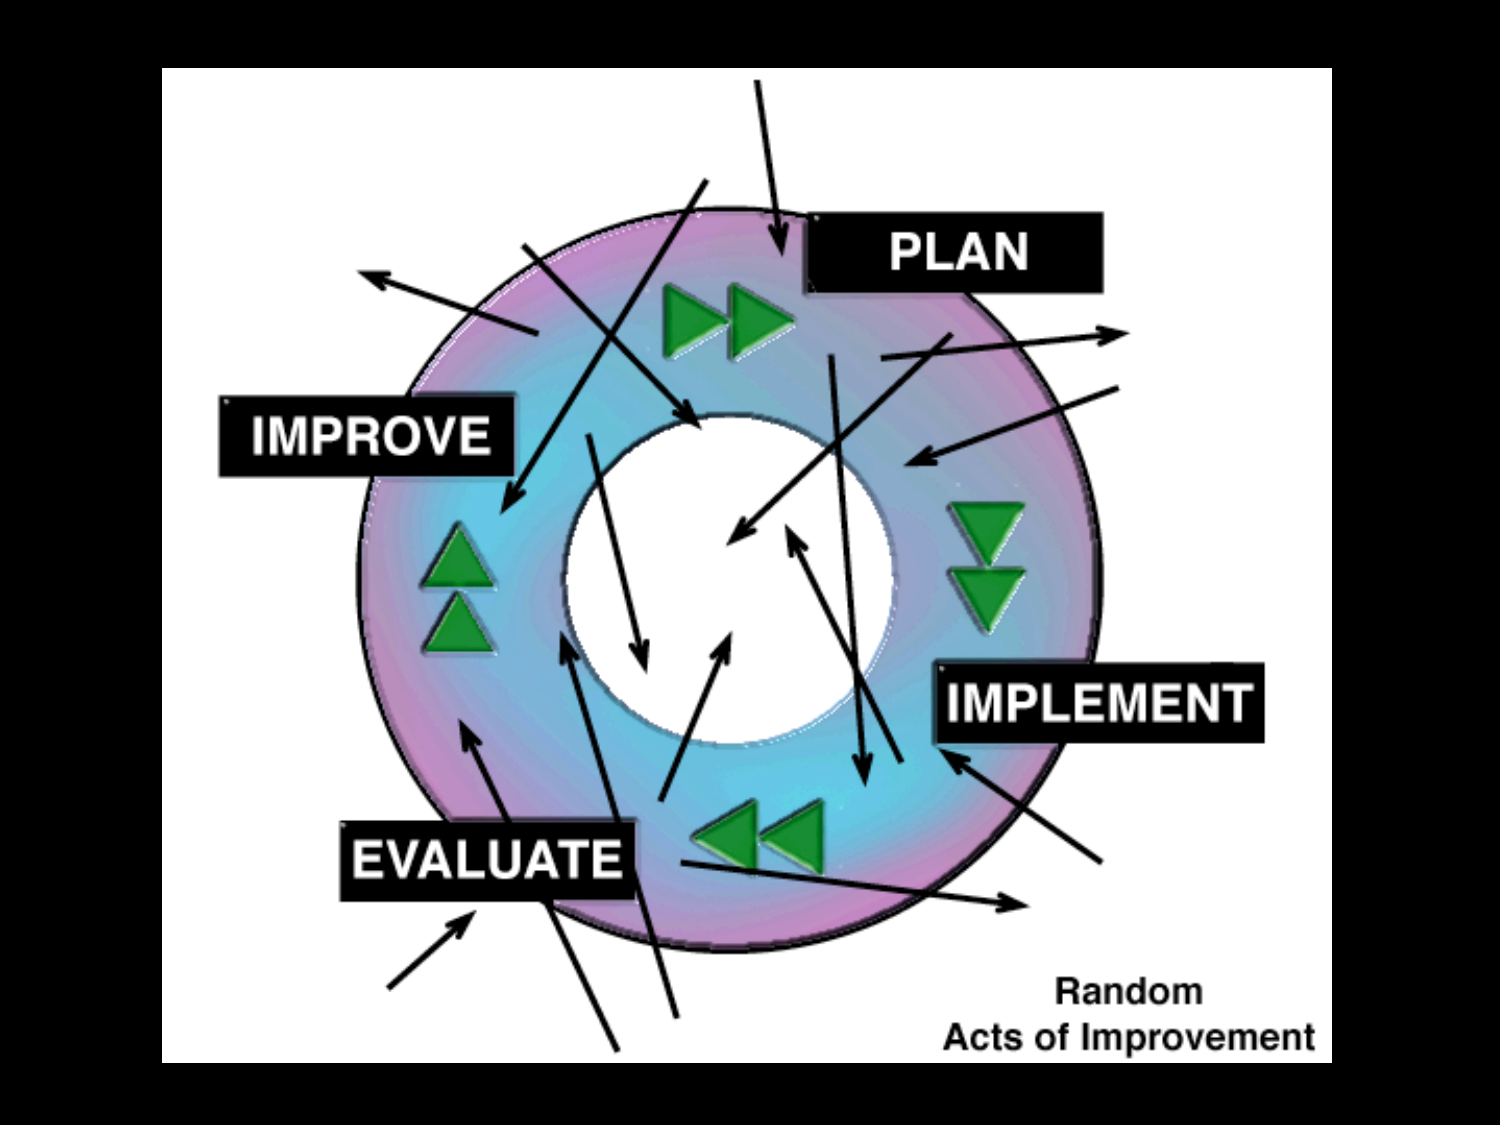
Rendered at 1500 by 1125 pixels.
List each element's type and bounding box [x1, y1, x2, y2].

picture [162, 68, 1332, 1063]
